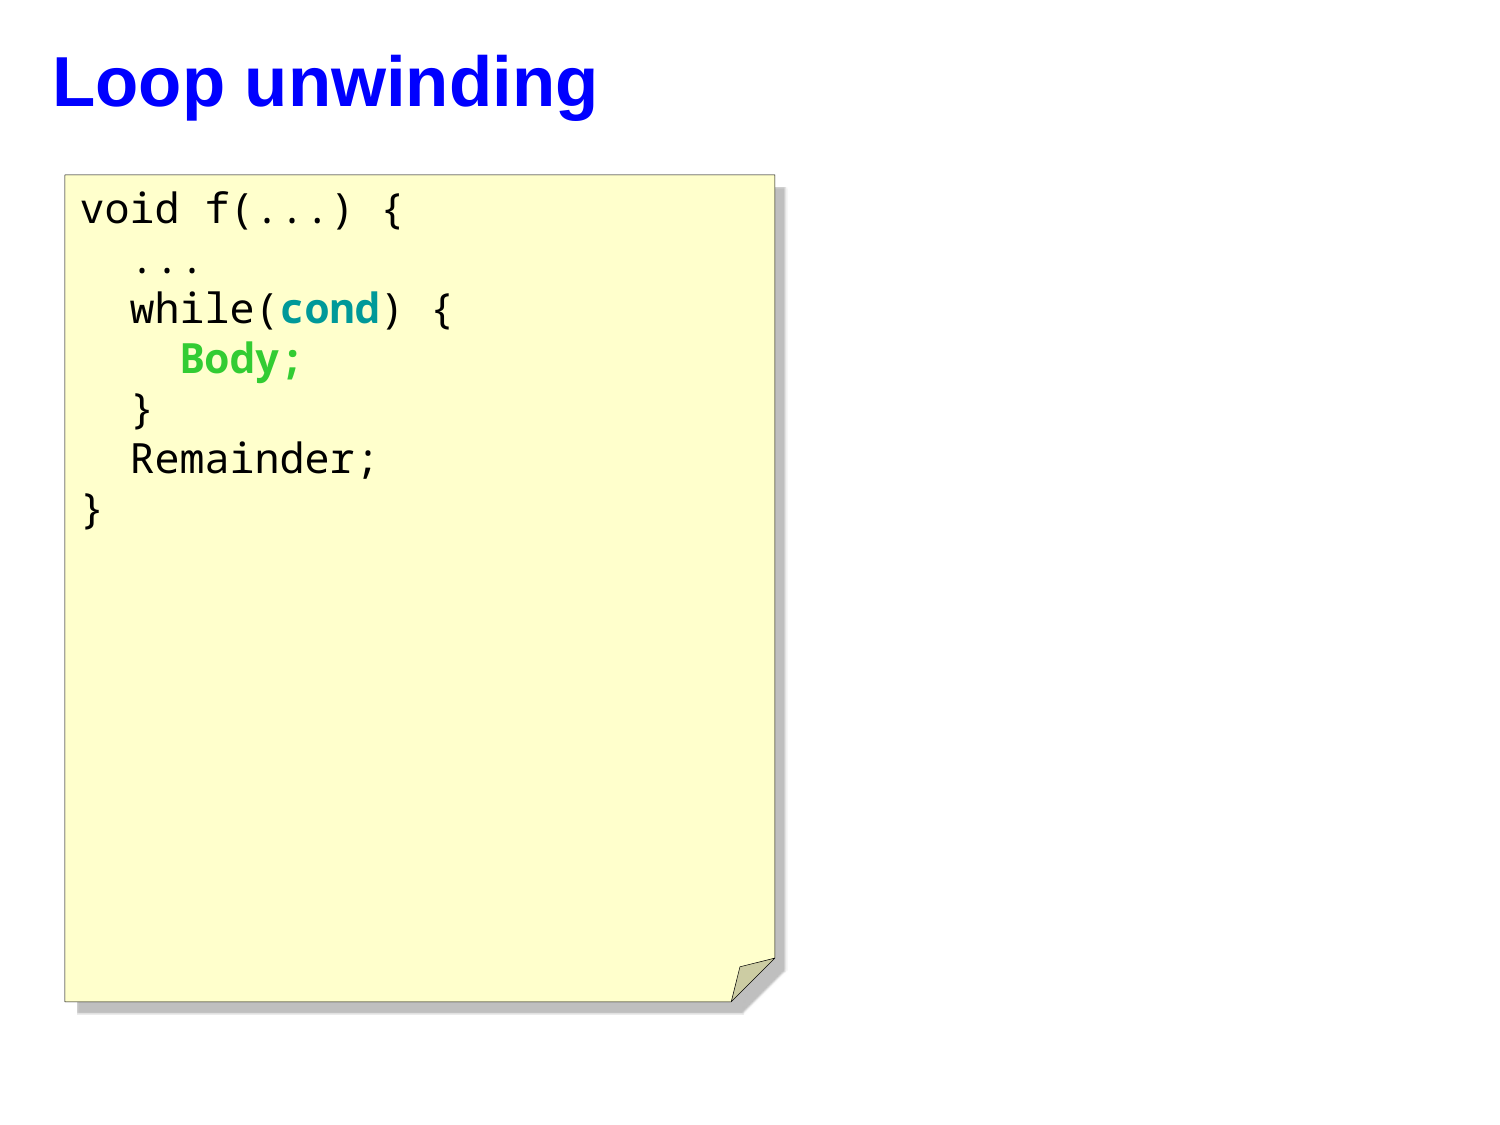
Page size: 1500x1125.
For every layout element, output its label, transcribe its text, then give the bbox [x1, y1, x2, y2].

title Loop unwinding [37, 19, 1476, 138]
text_box void f(...) { ... while(cond) { Body; } Remainder; } [64, 174, 775, 1002]
